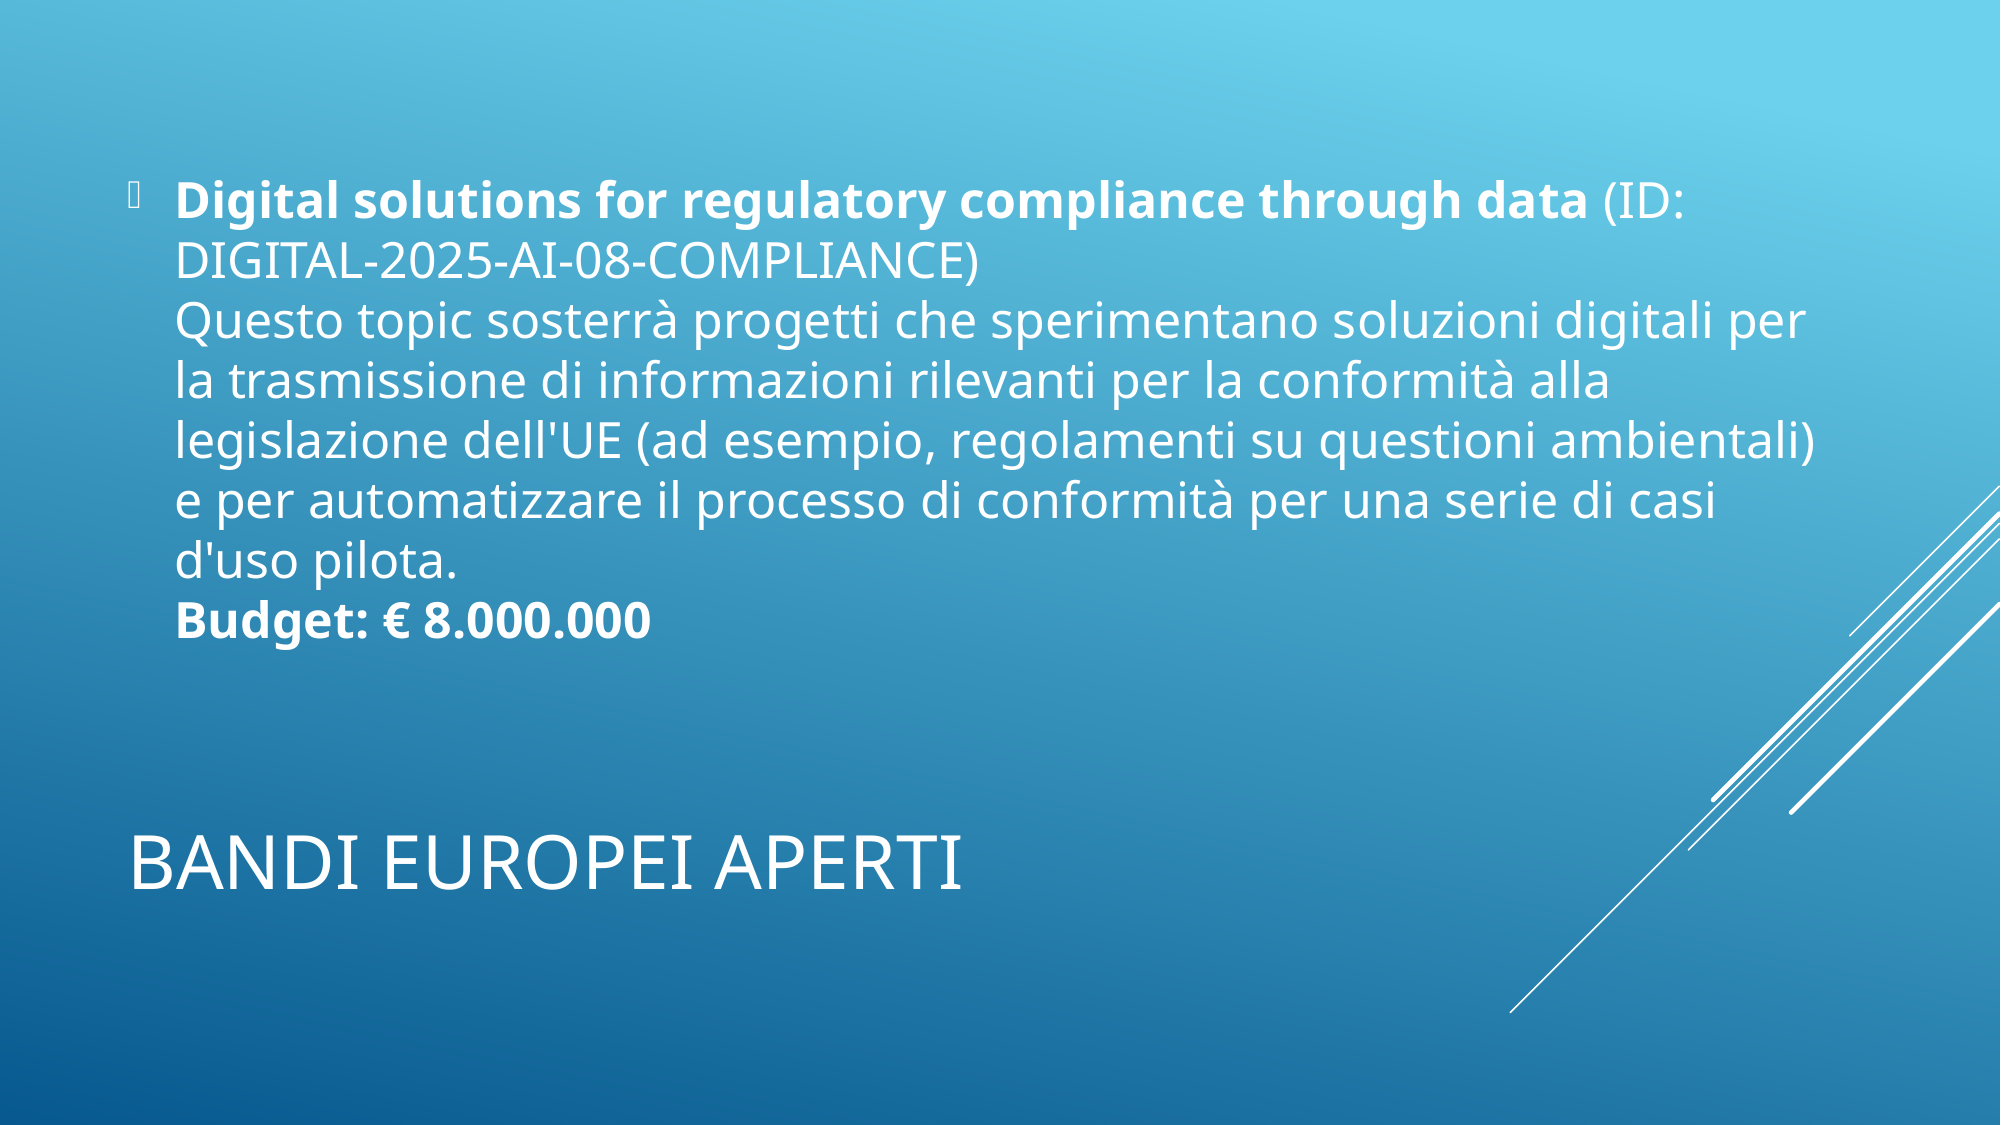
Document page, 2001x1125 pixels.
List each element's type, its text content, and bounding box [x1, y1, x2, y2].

title BANDI EUROPEI APERTI [112, 736, 1513, 984]
list Digital solutions for regulatory compliance through data (ID: DIGITAL-2025-AI-08-COMPLIANCE) Questo topic sosterrà progetti che sperimentano soluzioni digitali per la trasmissione di informazioni rilevanti per la conformità alla legislazione dell'UE (ad esempio, regolamenti su questioni ambientali) e per automatizzare il processo di conformità per una serie di casi d'uso pilota. Budget: € 8.000.000 [112, 112, 1832, 706]
